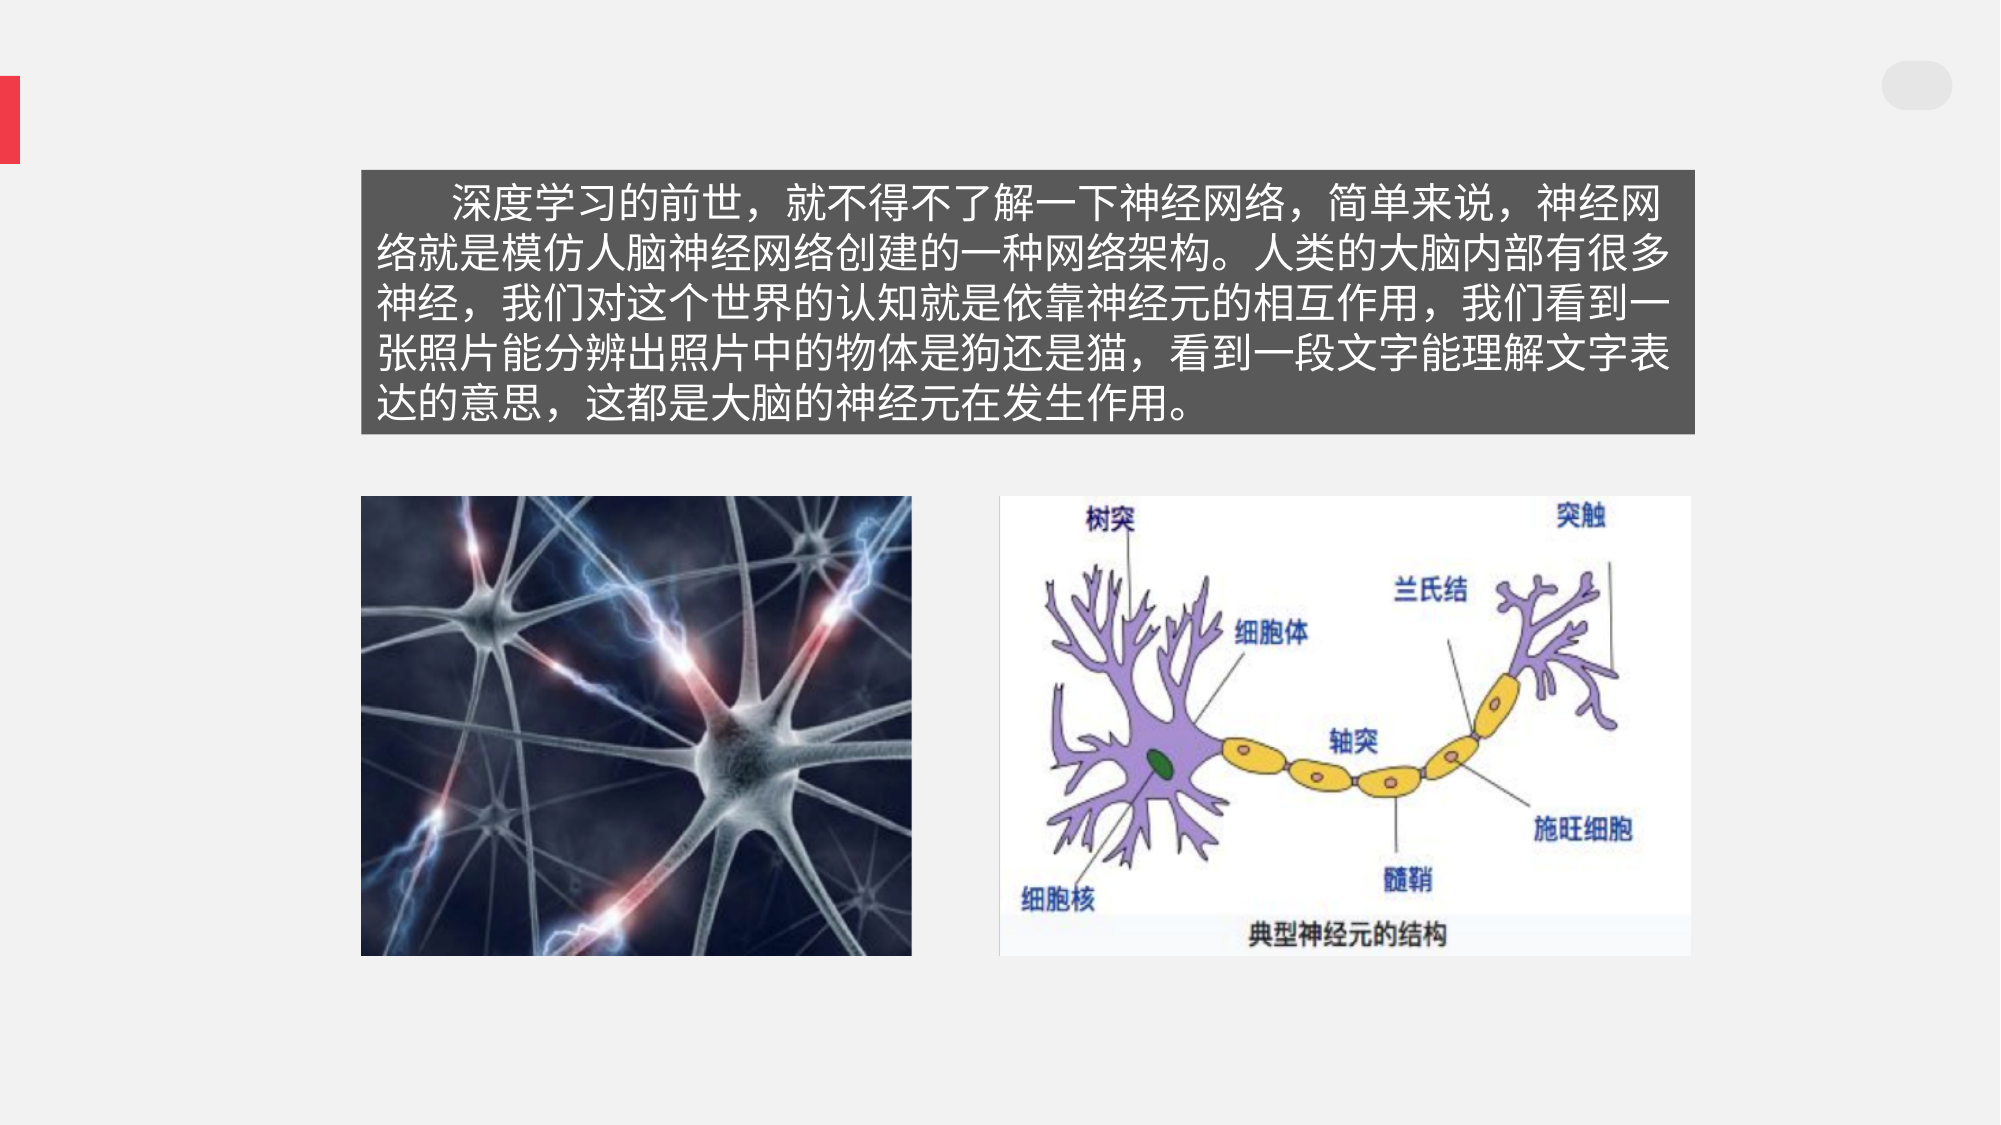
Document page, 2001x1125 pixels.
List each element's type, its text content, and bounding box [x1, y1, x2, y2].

text_box 深度学习的前世，就不得不了解一下神经网络，简单来说，神经网络就是模仿人脑神经网络创建的一种网络架构。人类的大脑内部有很多神经，我们对这个世界的认知就是依靠神经元的相互作用，我们看到一张照片能分辨出照片中的物体是狗还是猫，看到一段文字能理解文字表达的意思，这都是大脑的神经元在发生作用。 [360, 169, 1696, 435]
picture [361, 496, 1691, 956]
